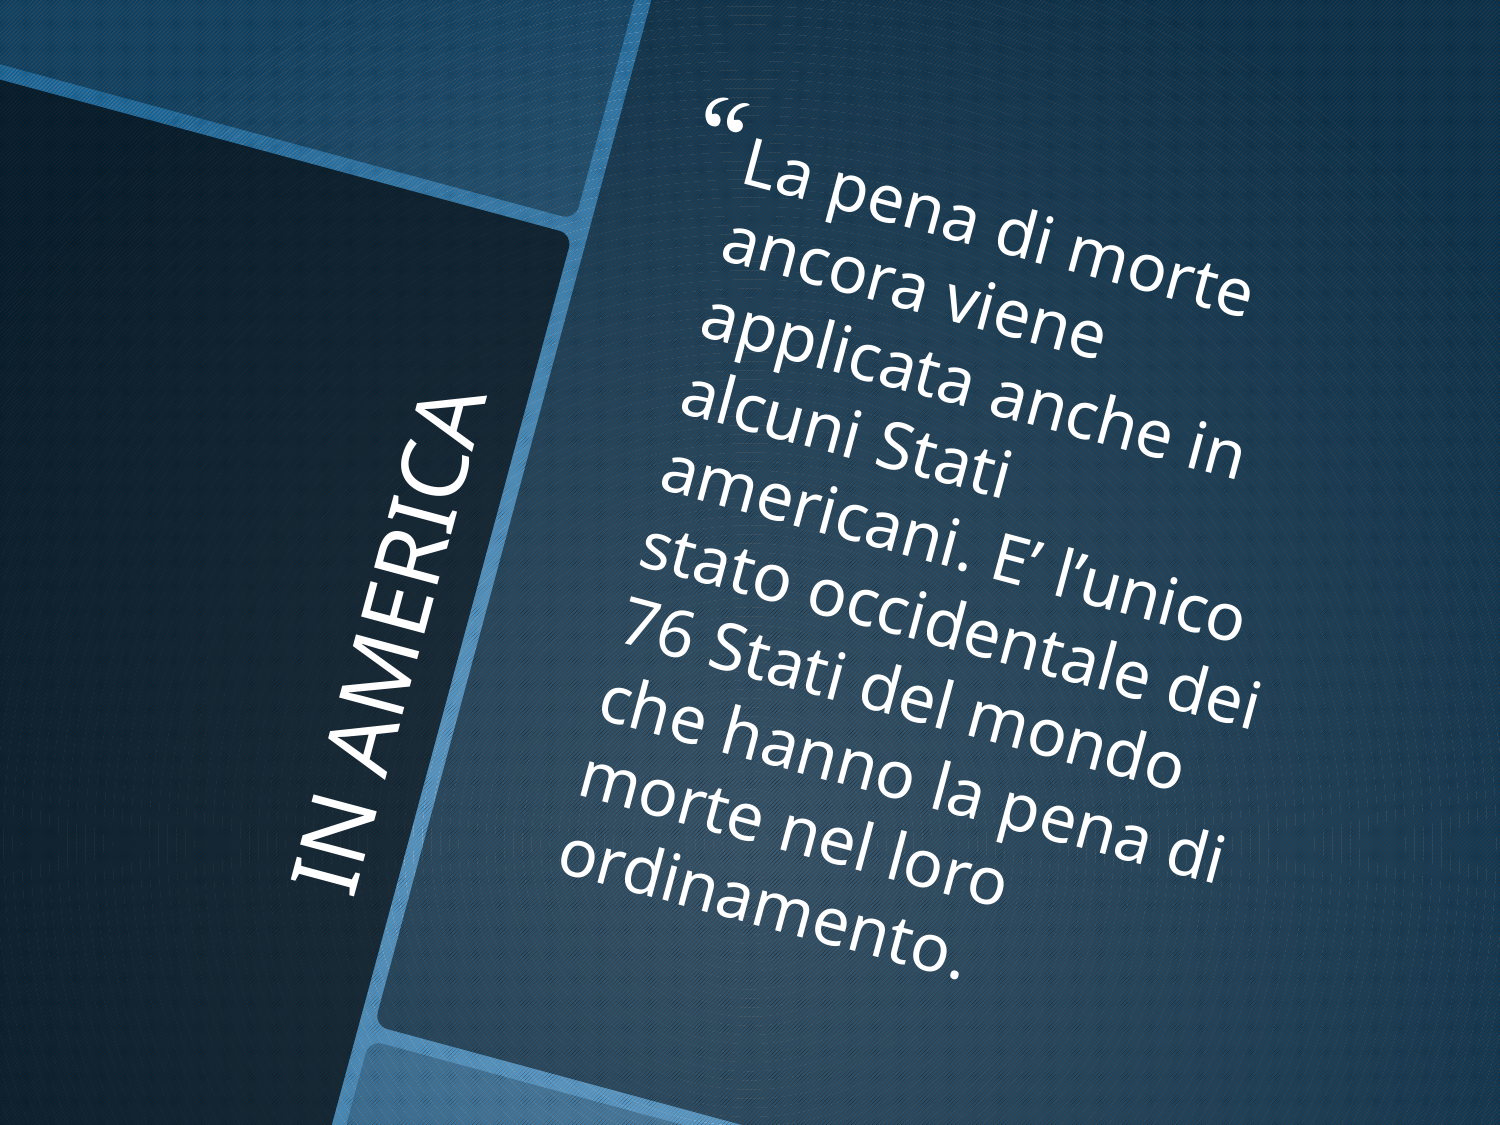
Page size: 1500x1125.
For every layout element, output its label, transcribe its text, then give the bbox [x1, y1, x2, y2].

list La pena di morte ancora viene applicata anche in alcuni Stati americani. E’ l’unico stato occidentale dei 76 Stati del mondo che hanno la pena di morte nel loro ordinamento. [475, 0, 1452, 1076]
title IN AMERICA [69, 181, 554, 1056]
